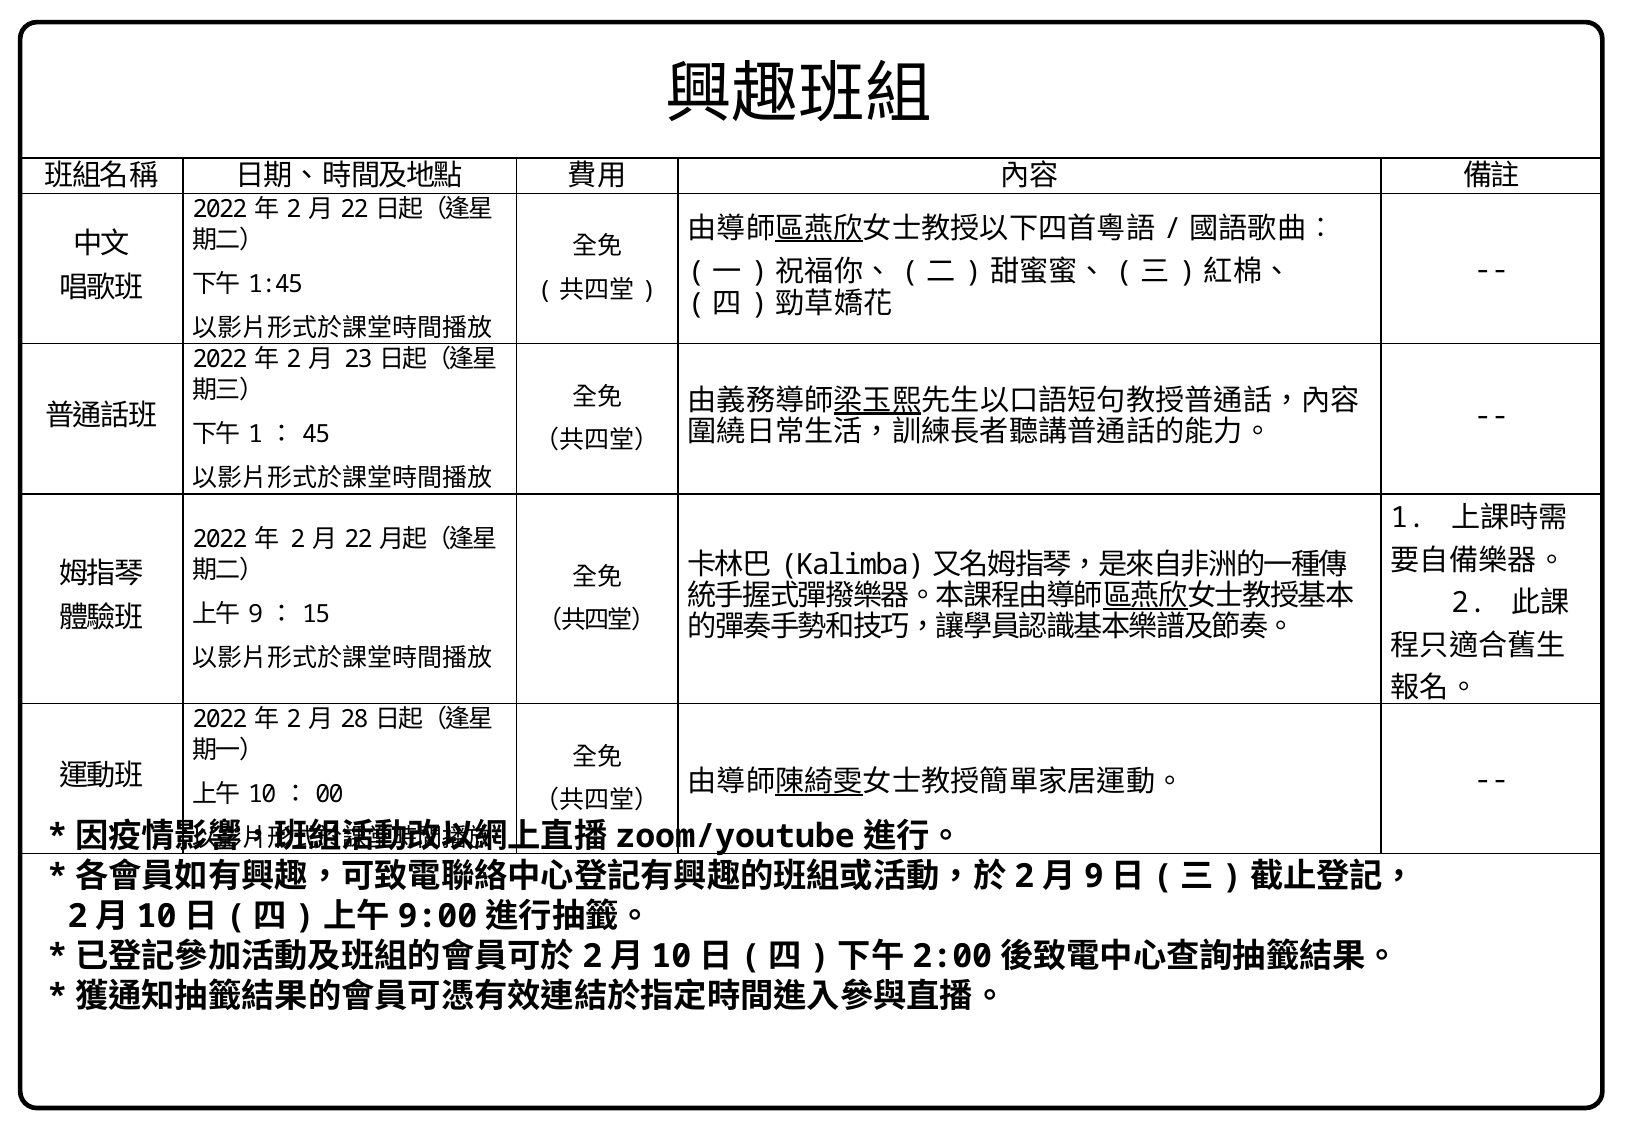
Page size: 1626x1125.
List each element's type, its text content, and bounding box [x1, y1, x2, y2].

table_cell 全免 （共四堂） [517, 704, 677, 806]
table_header 備註 [1382, 159, 1601, 193]
table_cell 姆指琴 體驗班 [21, 495, 182, 703]
table_cell -- [1382, 344, 1601, 493]
table_cell -- [1382, 704, 1601, 806]
table_cell 普通話班 [21, 344, 182, 493]
table_cell 由導師區燕欣女士教授以下四首粵語/國語歌曲︰ (一)祝福你、(二)甜蜜蜜、(三)紅棉、(四)勁草嬌花 [679, 194, 1380, 343]
table_header 日期、時間及地點 [184, 159, 516, 193]
table_header 費用 [517, 159, 677, 193]
text_box *因疫情影響，班組活動改以網上直播zoom/youtube進行。 *各會員如有興趣，可致電聯絡中心登記有興趣的班組或活動，於2月9日(三)截止登記， 2月10日(四)上午9:00進行抽籤。 *已登記參加活動及班組的會員可於2月10日(四)下午2:00後致電中心查詢抽籤結果。 *獲通知抽籤結果的會員可憑有效連結於指定時間進入參與直播。 [32, 806, 1625, 1022]
text_box [19, 854, 1604, 1110]
table_header 內容 [679, 159, 1380, 193]
text_box 興趣班組 [650, 42, 948, 138]
table_cell 2022年 2月22月起（逢星期二） 上午9：15 以影片形式於課堂時間播放 [184, 495, 516, 703]
table_cell 由導師陳綺雯女士教授簡單家居運動。 [679, 704, 1380, 806]
table_cell 全免 （共四堂） [517, 344, 677, 493]
table_cell 運動班 [21, 704, 182, 853]
text_box [19, 21, 1604, 806]
table_header 班組名稱 [21, 159, 182, 193]
table_cell 2022年2月22日起（逢星期二） 下午1:45 以影片形式於課堂時間播放 [184, 194, 516, 343]
table_cell 2022年2月28日起（逢星期一） 上午10：00 以影片形式於課堂時間播放 [184, 704, 516, 806]
table_cell 卡林巴(Kalimba)又名姆指琴，是來自非洲的一種傳統手握式彈撥樂器。本課程由導師區燕欣女士教授基本的彈奏手勢和技巧，讓學員認識基本樂譜及節奏。 [679, 495, 1380, 703]
table_cell 中文 唱歌班 [21, 194, 182, 343]
table_cell 1. 上課時需要自備樂器。 2. 此課程只適合舊生報名。 [1382, 495, 1601, 703]
table_cell 全免 （共四堂） [517, 495, 677, 703]
table_cell 由義務導師梁玉熙先生以口語短句教授普通話，內容圍繞日常生活，訓練長者聽講普通話的能力。 [679, 344, 1380, 493]
table_cell -- [1382, 194, 1601, 343]
table_cell 2022年2月 23日起（逢星期三） 下午1：45 以影片形式於課堂時間播放 [184, 344, 516, 493]
table_cell 全免 (共四堂) [517, 194, 677, 343]
